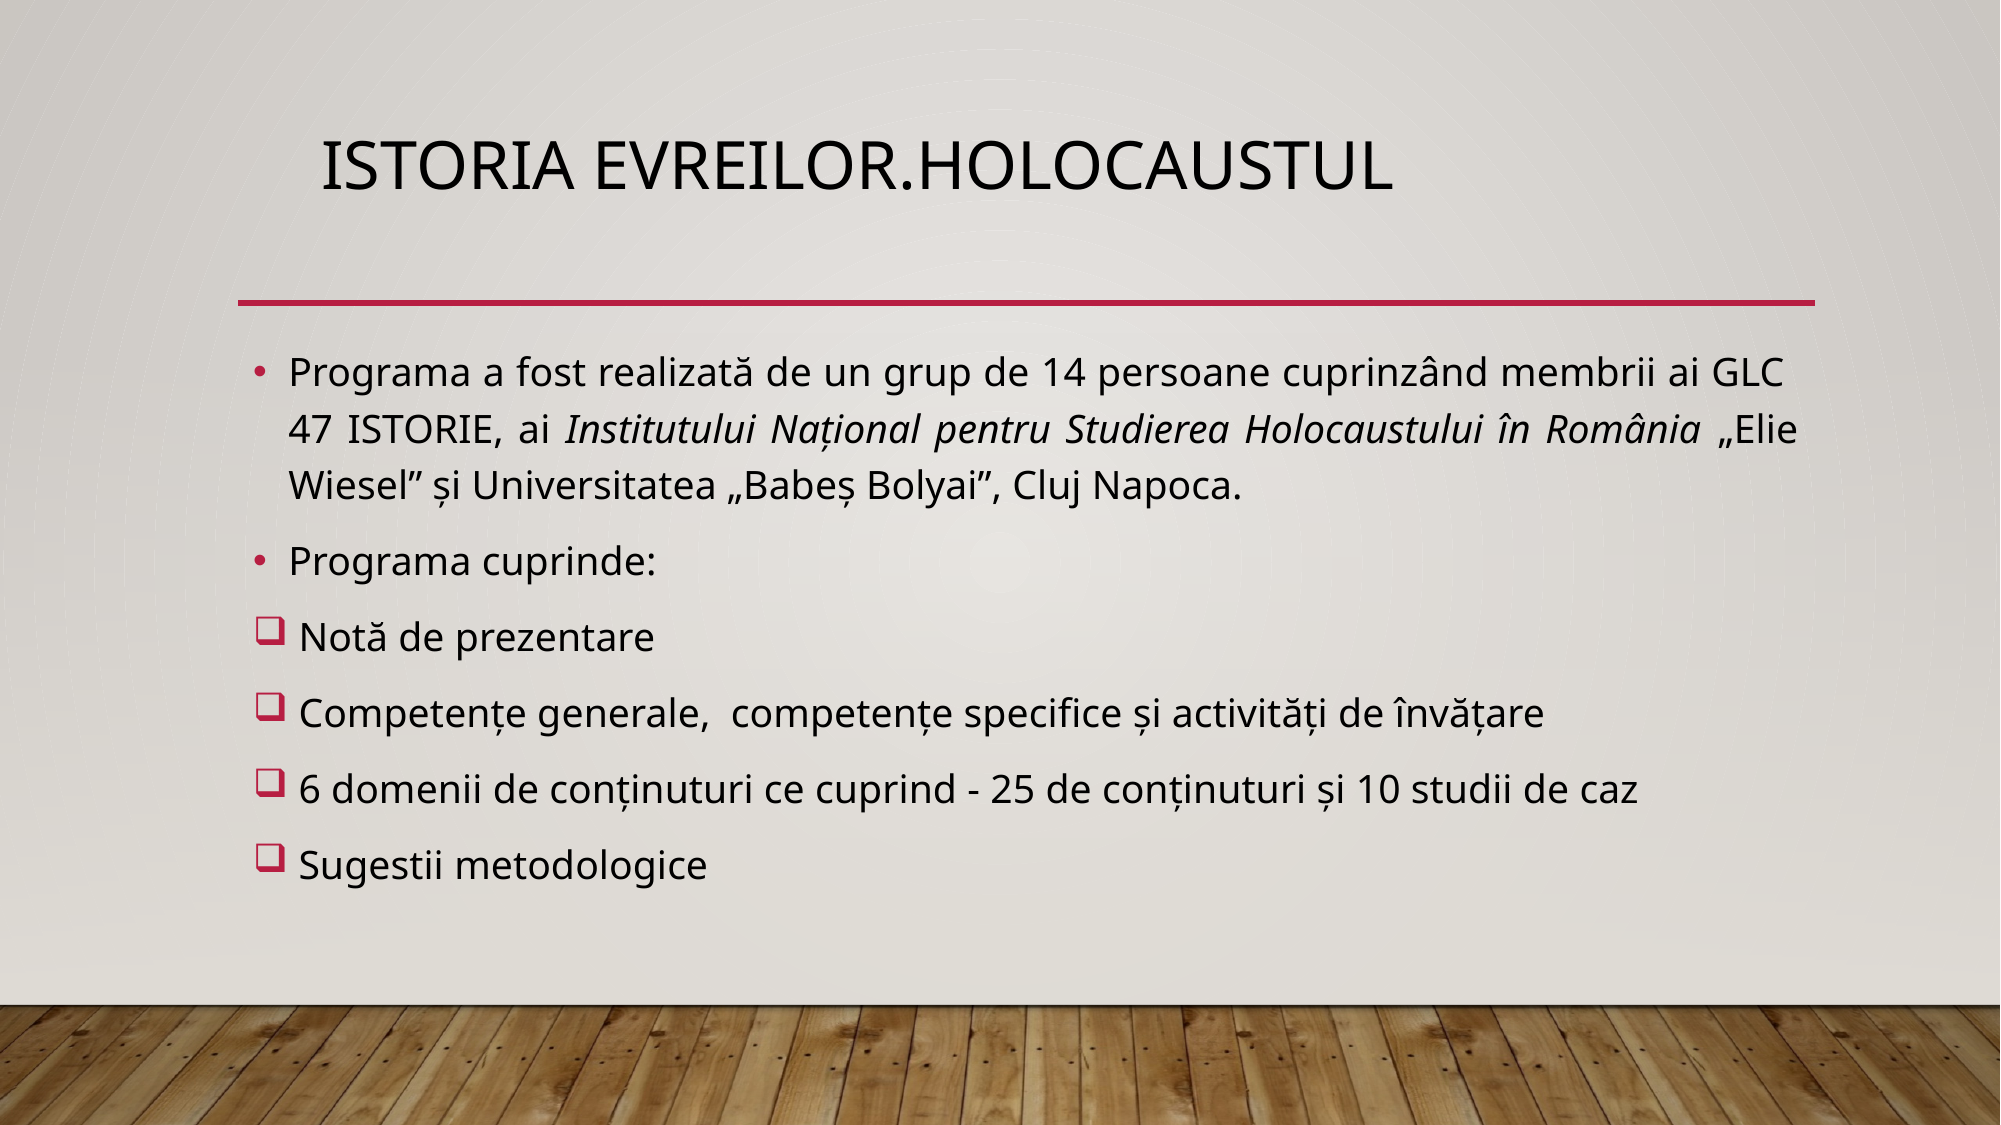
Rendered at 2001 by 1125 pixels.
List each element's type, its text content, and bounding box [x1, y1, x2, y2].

title Istoria evreilor.holocaustul [306, 125, 1882, 298]
picture [0, 1005, 2000, 1125]
list Programa a fost realizată de un grup de 14 persoane cuprinzând membrii ai GLC 47 ISTORIE, ai Institutului Național pentru Studierea Holocaustului în România „Elie Wiesel” și Universitatea „Babeș Bolyai”, Cluj Napoca. Programa cuprinde: Notă de prezentare Competențe generale, competențe specifice și activități de învățare 6 domenii de conținuturi ce cuprind - 25 de conținuturi și 10 studii de caz Sugestii metodologice [238, 330, 1814, 897]
